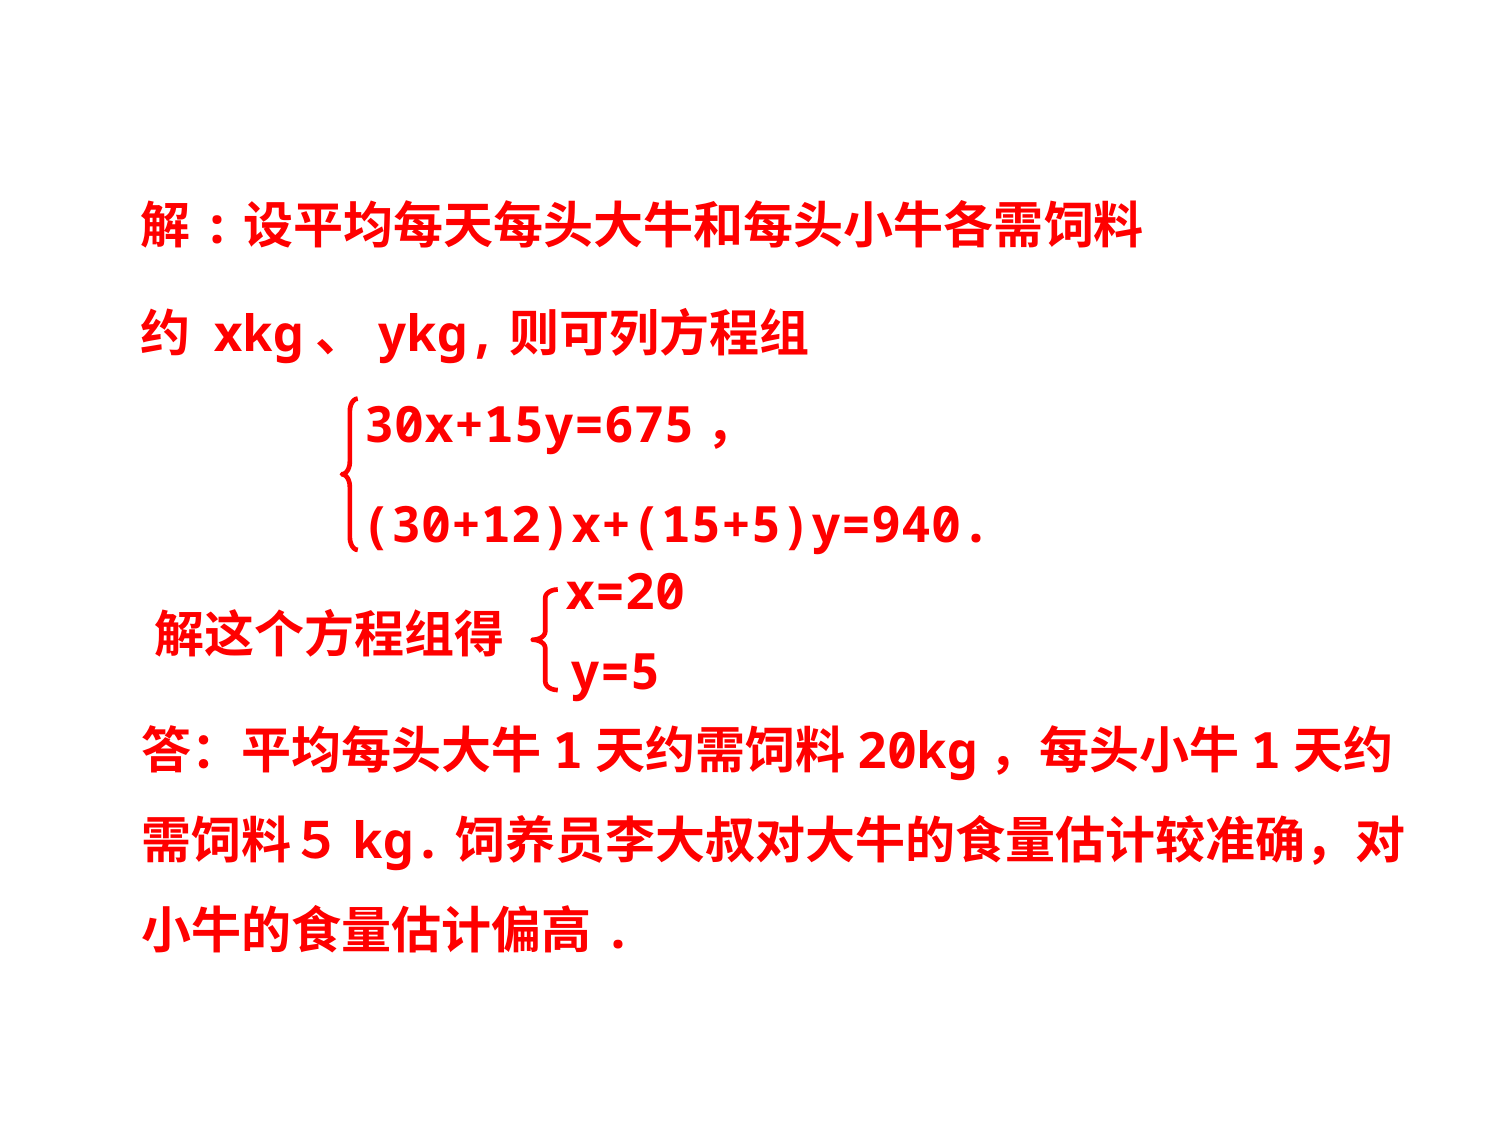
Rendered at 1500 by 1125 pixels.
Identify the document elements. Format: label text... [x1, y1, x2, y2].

text_box [341, 460, 358, 485]
text_box [532, 589, 558, 680]
text_box 解:设平均每天每头大牛和每头小牛各需饲料约 xkg、ykg,则可列方程组 [125, 138, 1205, 370]
text_box 解这个方程组得 [140, 594, 520, 670]
text_box x=20 [550, 552, 826, 627]
text_box (30+12)x+(15+5)y=940. [346, 485, 1105, 561]
text_box 答：平均每头大牛1天约需饲料20kg，每头小牛1天约需饲料５kg.饲养员李大叔对大牛的食量估计较准确，对小牛的食量估计偏高. [126, 680, 1431, 966]
text_box y=5 [558, 631, 843, 680]
text_box 30x+15y=675， [349, 385, 786, 460]
